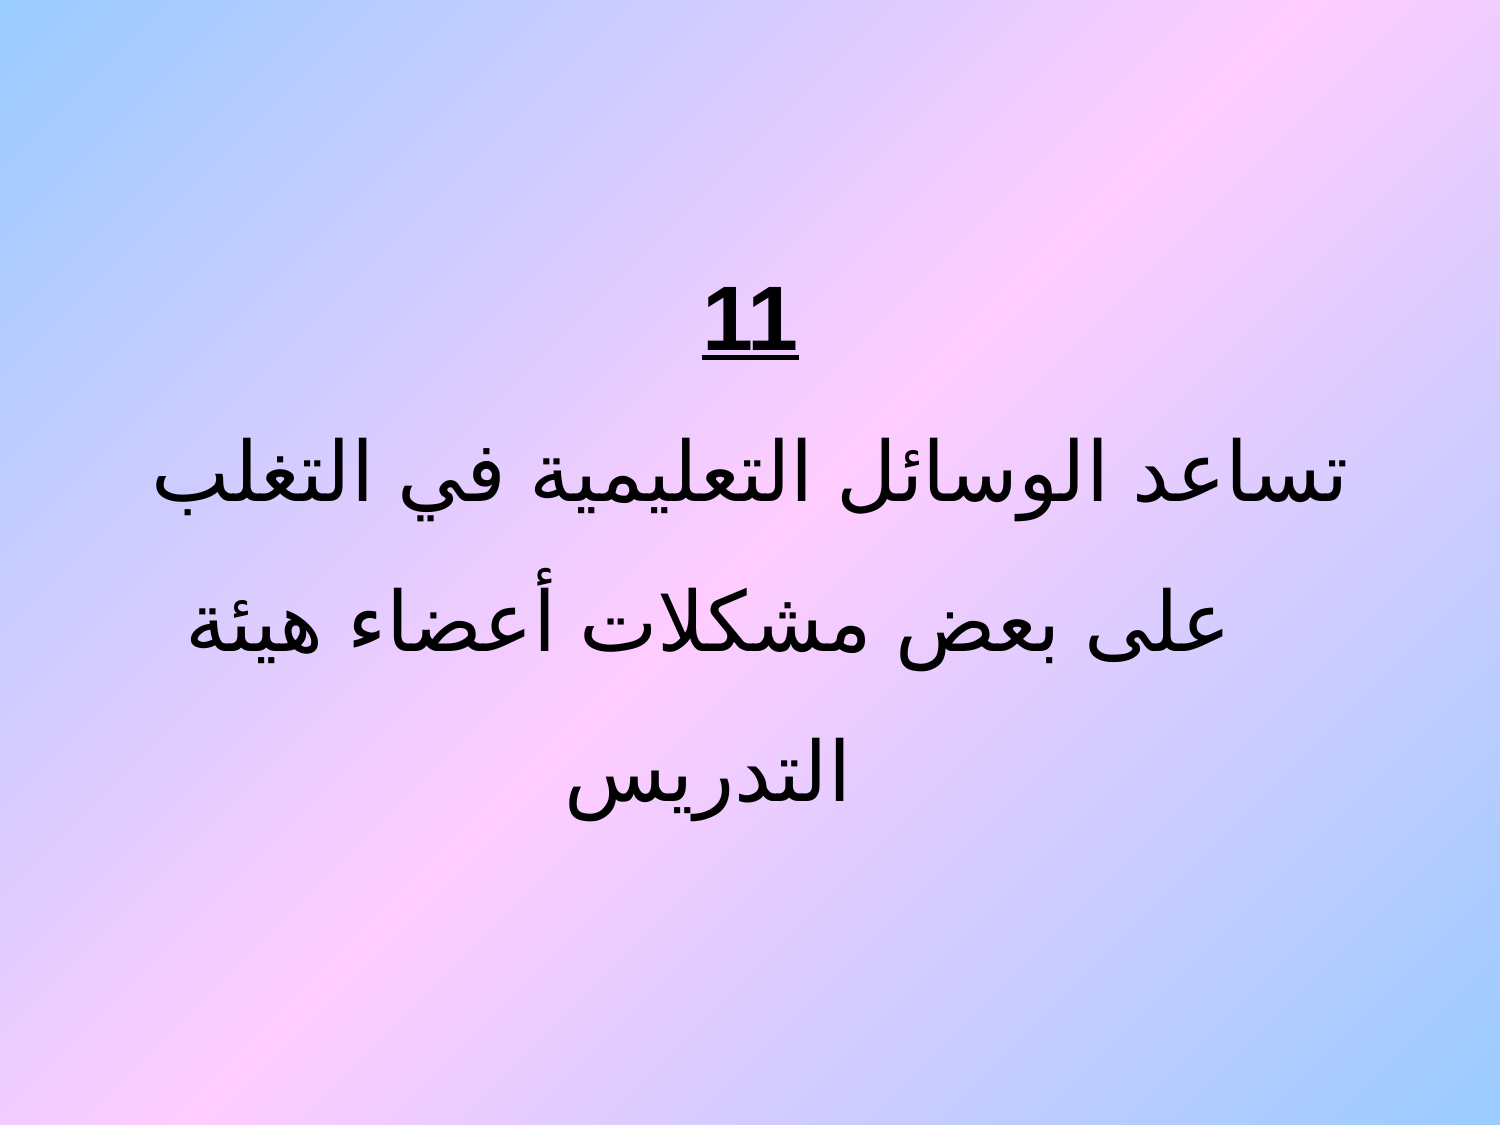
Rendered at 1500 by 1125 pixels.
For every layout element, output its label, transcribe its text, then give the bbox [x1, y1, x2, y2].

text_box 11 تساعد الوسائل التعليمية في التغلب على بعض مشكلات أعضاء هيئة التدريس [53, 196, 1448, 666]
